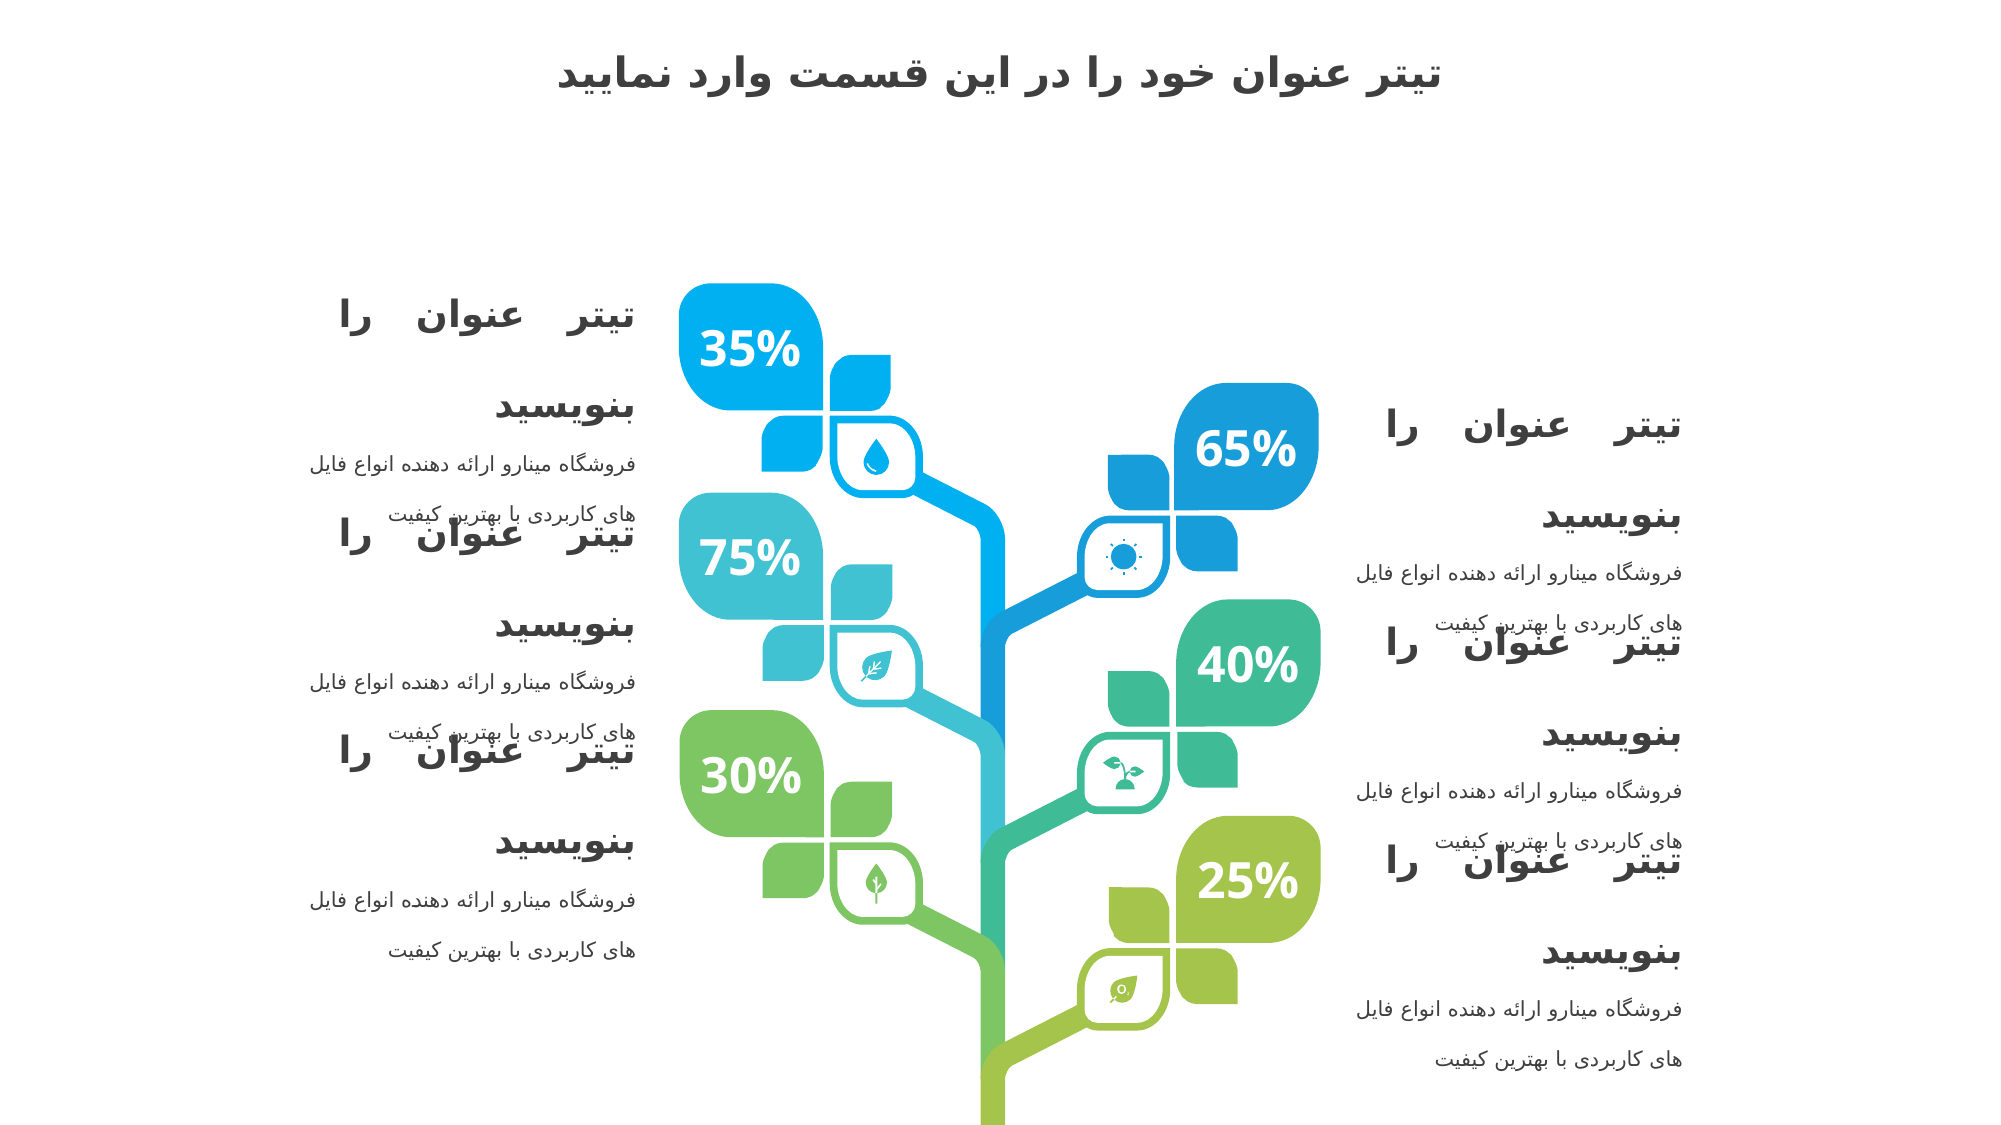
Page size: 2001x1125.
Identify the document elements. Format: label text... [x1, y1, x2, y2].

text_box تیتر عنوان را بنویسید فروشگاه مینارو ارائه دهنده انواع فایل های کاربردی با بهترین کیفیت [1340, 347, 1698, 565]
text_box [980, 815, 1321, 1125]
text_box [678, 492, 1005, 868]
text_box تیتر عنوان را بنویسید فروشگاه مینارو ارائه دهنده انواع فایل های کاربردی با بهترین کیفیت [294, 238, 651, 456]
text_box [980, 382, 1319, 599]
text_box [860, 650, 892, 682]
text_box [678, 283, 1006, 492]
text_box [1105, 538, 1142, 575]
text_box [1109, 975, 1138, 1004]
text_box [980, 599, 1321, 815]
text_box تیتر عنوان را بنویسید فروشگاه مینارو ارائه دهنده انواع فایل های کاربردی با بهترین کیفیت [1340, 783, 1698, 1079]
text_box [865, 863, 887, 904]
text_box تیتر عنوان را بنویسید فروشگاه مینارو ارائه دهنده انواع فایل های کاربردی با بهترین کیفیت [294, 456, 651, 674]
text_box تیتر عنوان را بنویسید فروشگاه مینارو ارائه دهنده انواع فایل های کاربردی با بهترین کیفیت [294, 674, 651, 969]
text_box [679, 710, 1005, 1084]
text_box تیتر عنوان خود را در این قسمت وارد نمایید [0, 13, 2000, 104]
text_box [1103, 756, 1145, 790]
text_box تیتر عنوان را بنویسید فروشگاه مینارو ارائه دهنده انواع فایل های کاربردی با بهترین کیفیت [1340, 565, 1698, 783]
